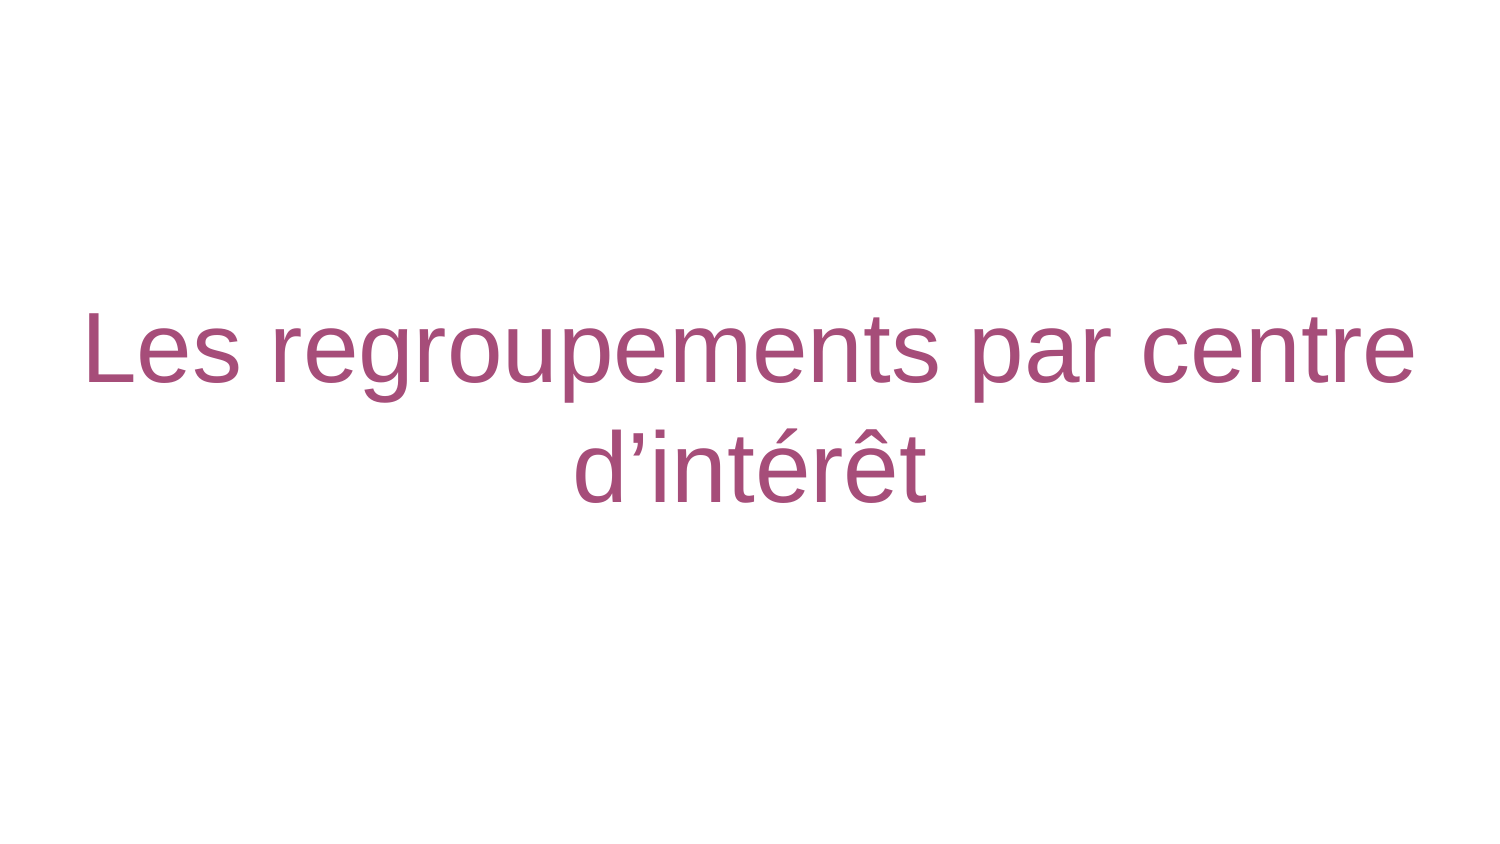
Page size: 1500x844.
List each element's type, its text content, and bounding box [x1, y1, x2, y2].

list Les regroupements par centre d’intérêt [51, 189, 1449, 750]
